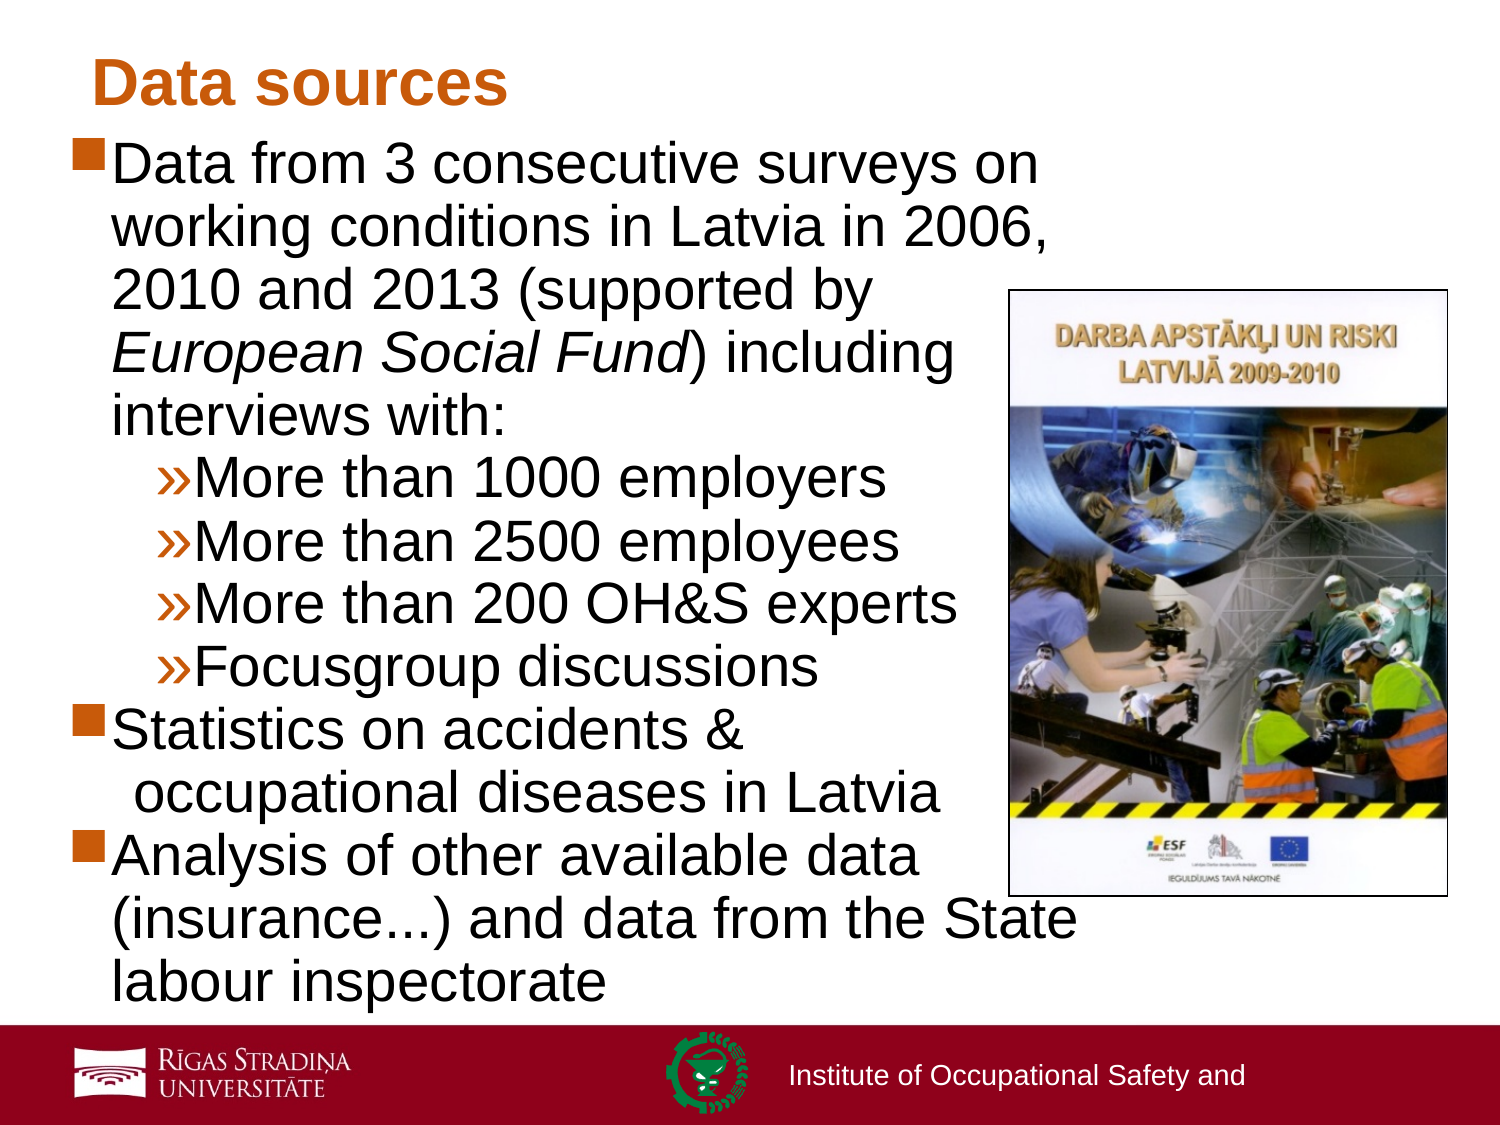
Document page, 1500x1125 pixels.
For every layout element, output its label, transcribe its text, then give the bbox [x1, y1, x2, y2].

picture [0, 0, 1500, 1125]
list Data from 3 consecutive surveys on working conditions in Latvia in 2006, 2010 and 2013 (supported by European Social Fund) including interviews with: More than 1000 employers More than 2500 employees More than 200 OH&S experts Focusgroup discussions Statistics on accidents & occupational diseases in Latvia Analysis of other available data (insurance...) and data from the State labour inspectorate [53, 125, 1154, 988]
title Data sources [76, 31, 1407, 138]
